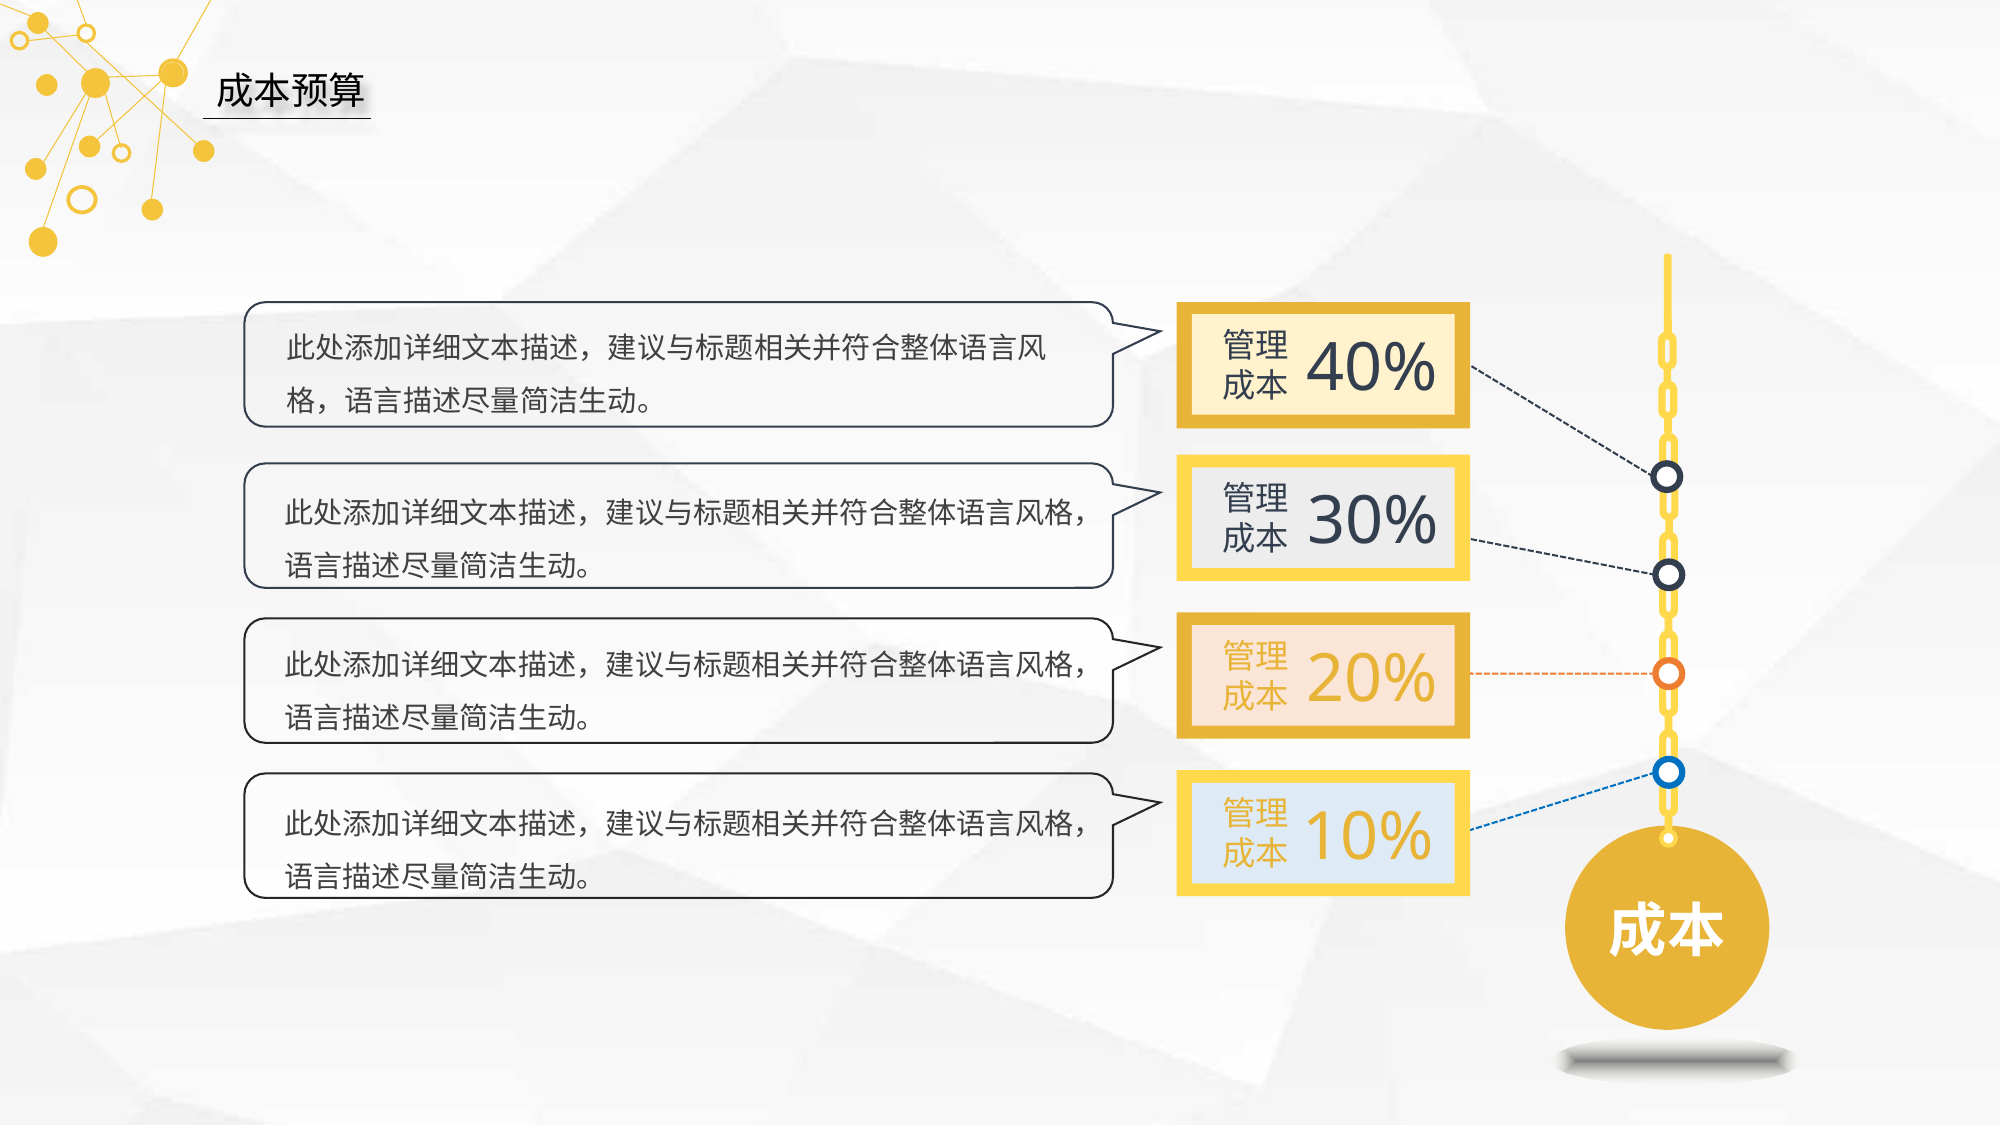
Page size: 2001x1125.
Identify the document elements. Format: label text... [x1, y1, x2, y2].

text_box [1176, 454, 1683, 589]
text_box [1176, 612, 1683, 739]
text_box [244, 461, 1128, 598]
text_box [244, 613, 1128, 751]
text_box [1176, 302, 1681, 454]
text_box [1176, 758, 1683, 897]
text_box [0, 0, 216, 256]
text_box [1565, 255, 1770, 1030]
text_box 成本预算 [216, 59, 382, 120]
text_box [1550, 1035, 1801, 1086]
picture [0, 0, 2001, 1125]
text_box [244, 295, 1113, 433]
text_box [244, 771, 1128, 909]
